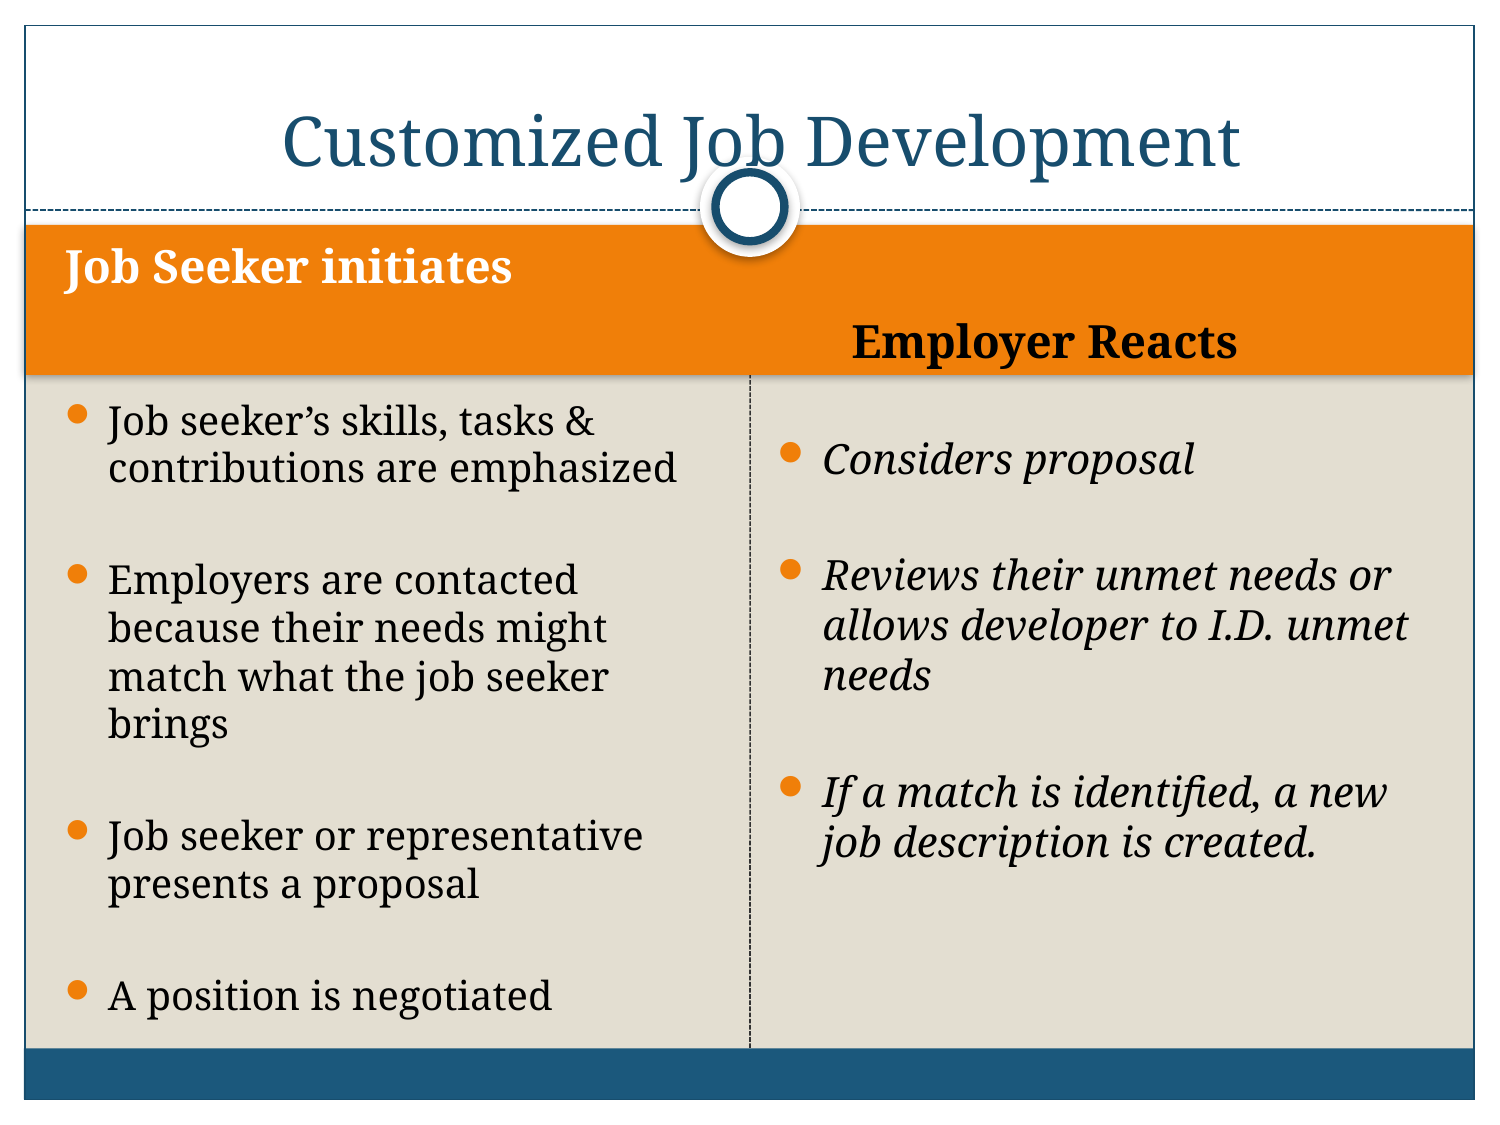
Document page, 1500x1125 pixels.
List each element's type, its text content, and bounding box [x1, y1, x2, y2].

list Job seeker’s skills, tasks & contributions are emphasized Employers are contacted because their needs might match what the job seeker brings Job seeker or representative presents a proposal A position is negotiated [50, 387, 713, 1036]
list Considers proposal Reviews their unmet needs or allows developer to I.D. unmet needs If a match is identified, a new job description is created. [762, 425, 1426, 1074]
title Customized Job Development [87, 0, 1438, 188]
list Employer Reacts [836, 286, 1500, 394]
list Job Seeker initiates [49, 211, 714, 319]
